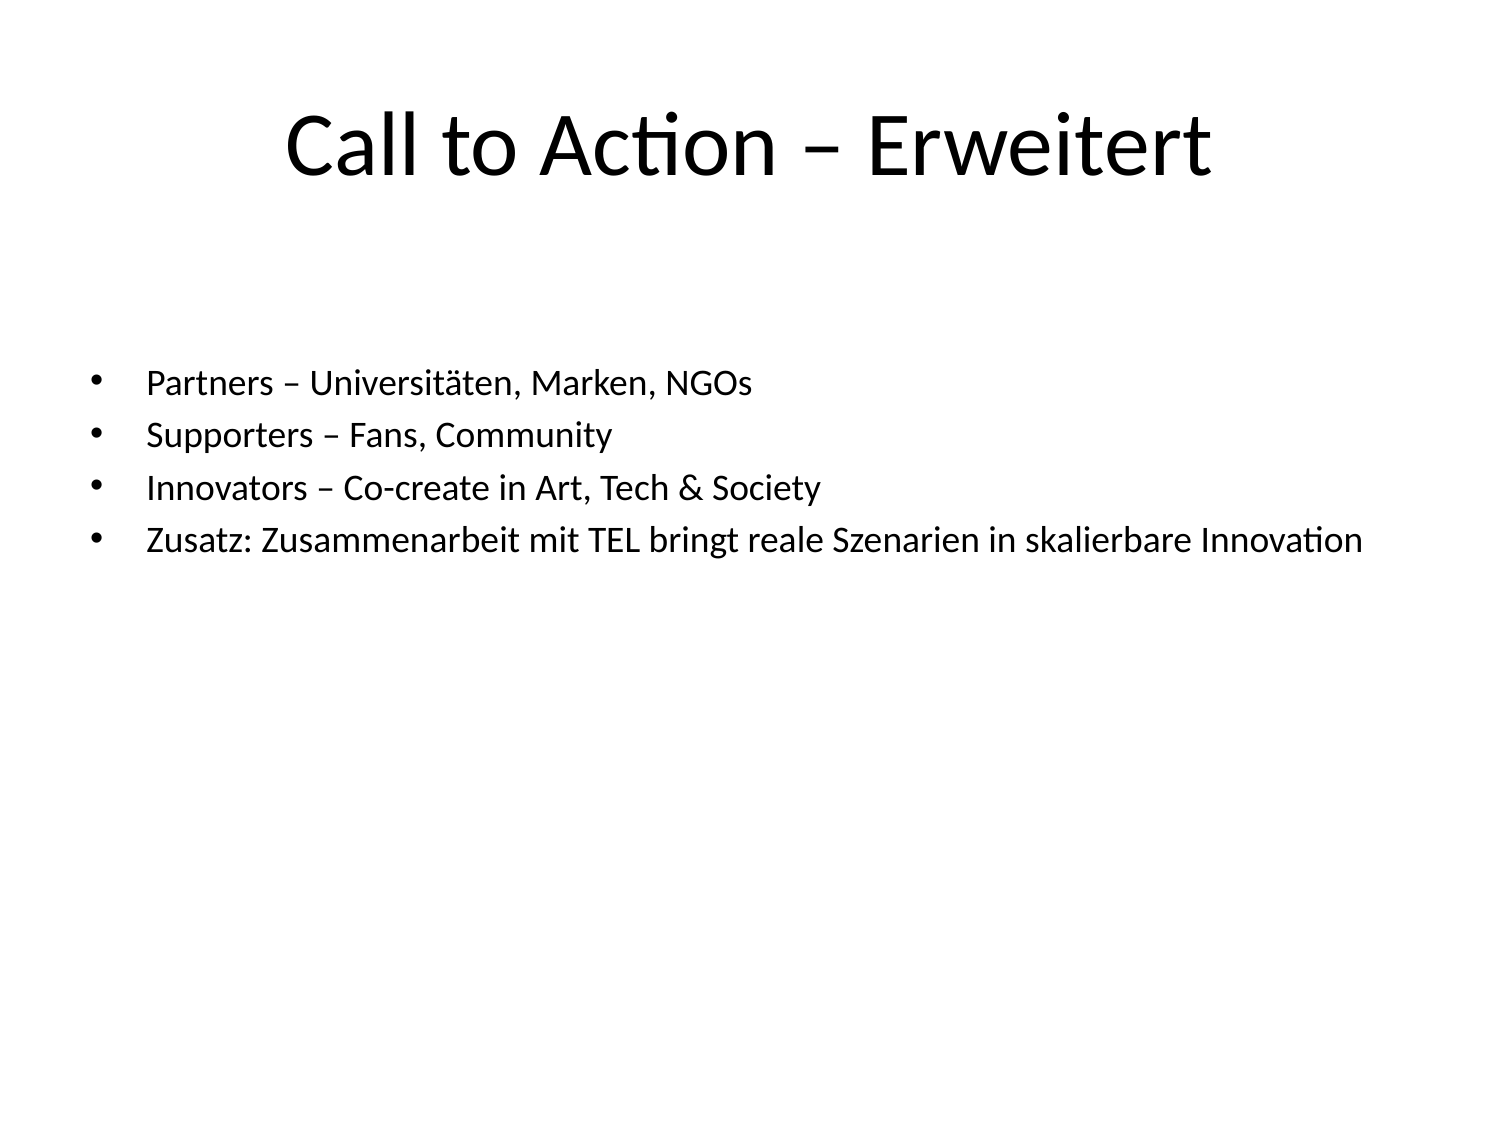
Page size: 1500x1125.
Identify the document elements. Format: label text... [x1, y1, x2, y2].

list Partners – Universitäten, Marken, NGOs Supporters – Fans, Community Innovators – Co-create in Art, Tech & Society Zusatz: Zusammenarbeit mit TEL bringt reale Szenarien in skalierbare Innovation [75, 262, 1425, 1005]
title Call to Action – Erweitert [75, 45, 1425, 233]
